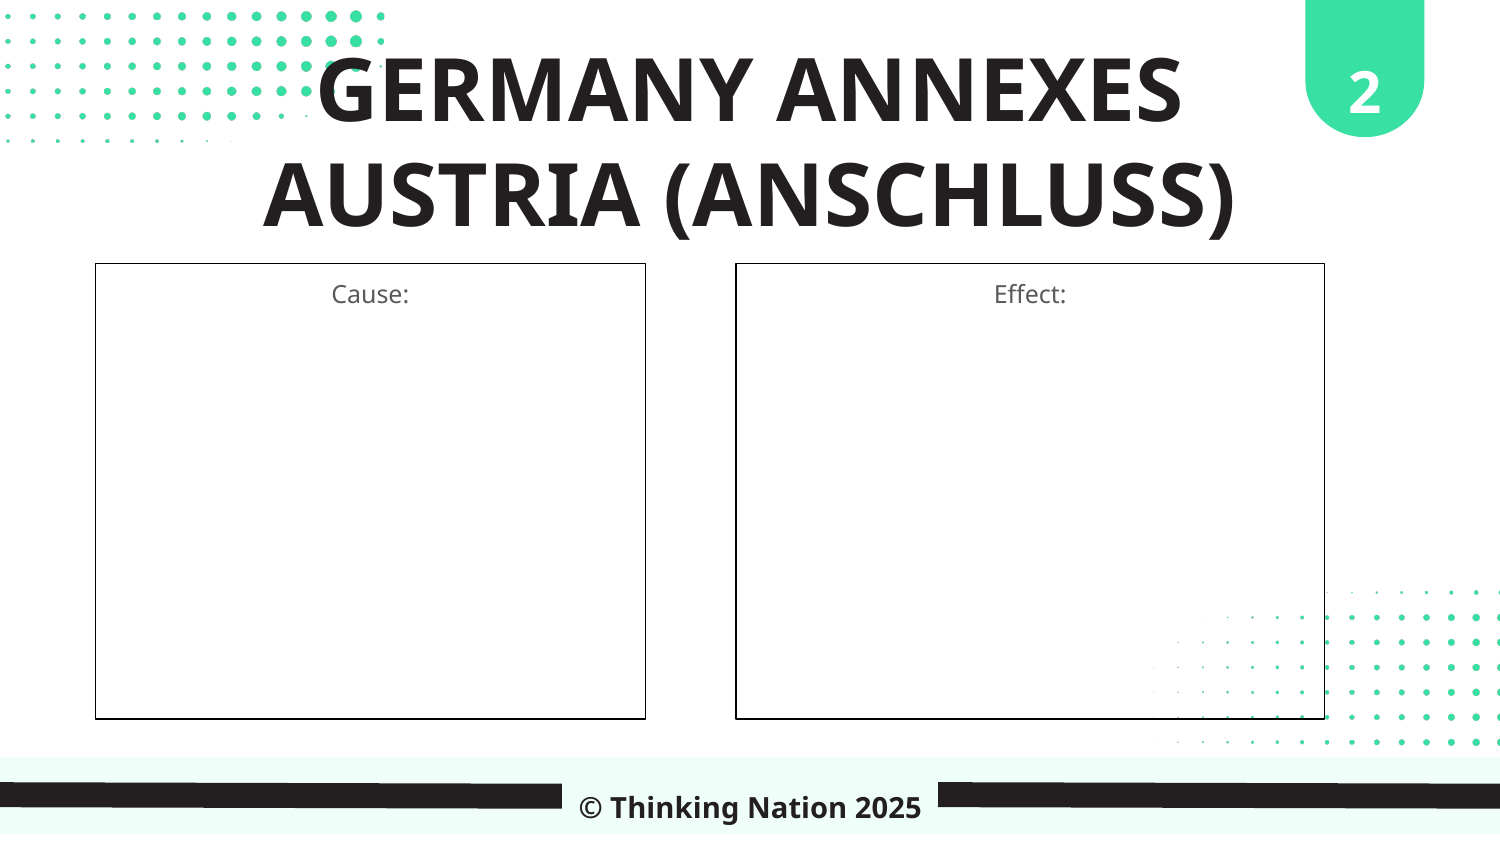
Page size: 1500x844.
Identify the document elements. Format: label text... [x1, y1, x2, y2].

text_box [1300, 0, 1430, 138]
text_box [0, 0, 385, 144]
text_box [1128, 590, 1500, 755]
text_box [0, 756, 1500, 835]
text_box Cause: [95, 263, 646, 720]
text_box Effect: [735, 263, 1325, 720]
text_box GERMANY ANNEXES AUSTRIA (ANSCHLUSS) [209, 34, 1291, 245]
